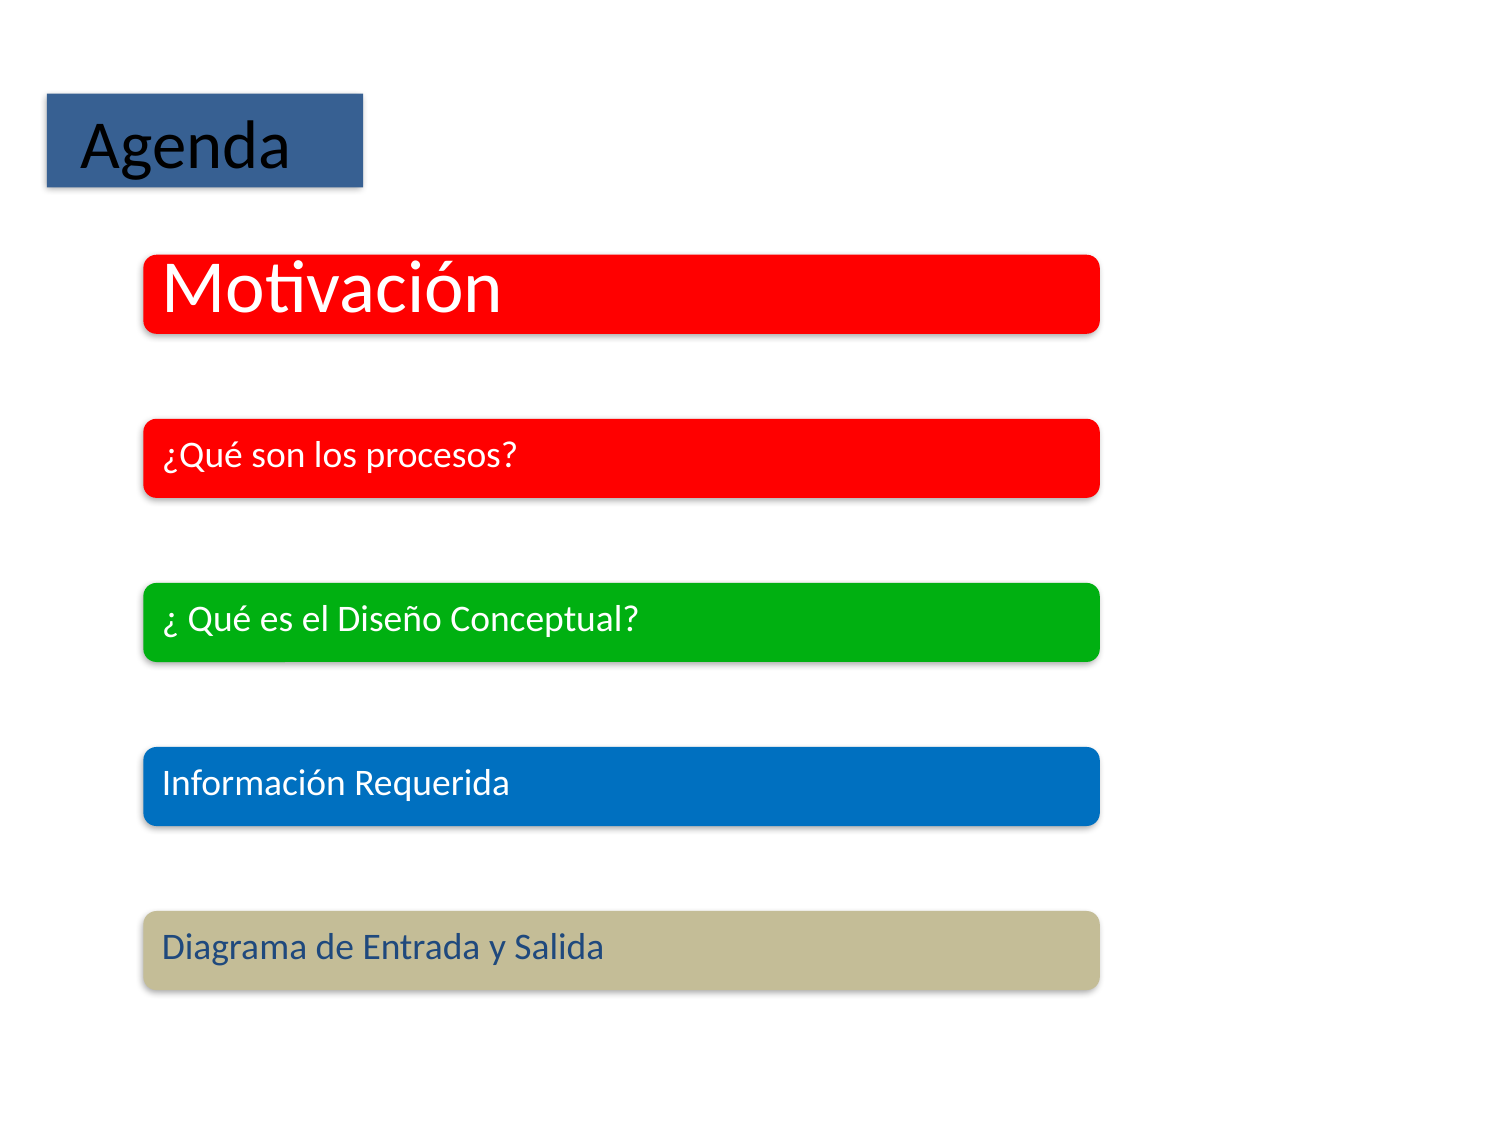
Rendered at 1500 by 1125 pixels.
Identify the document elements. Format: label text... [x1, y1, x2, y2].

text_box Agenda [46, 93, 364, 188]
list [74, 245, 1442, 1067]
